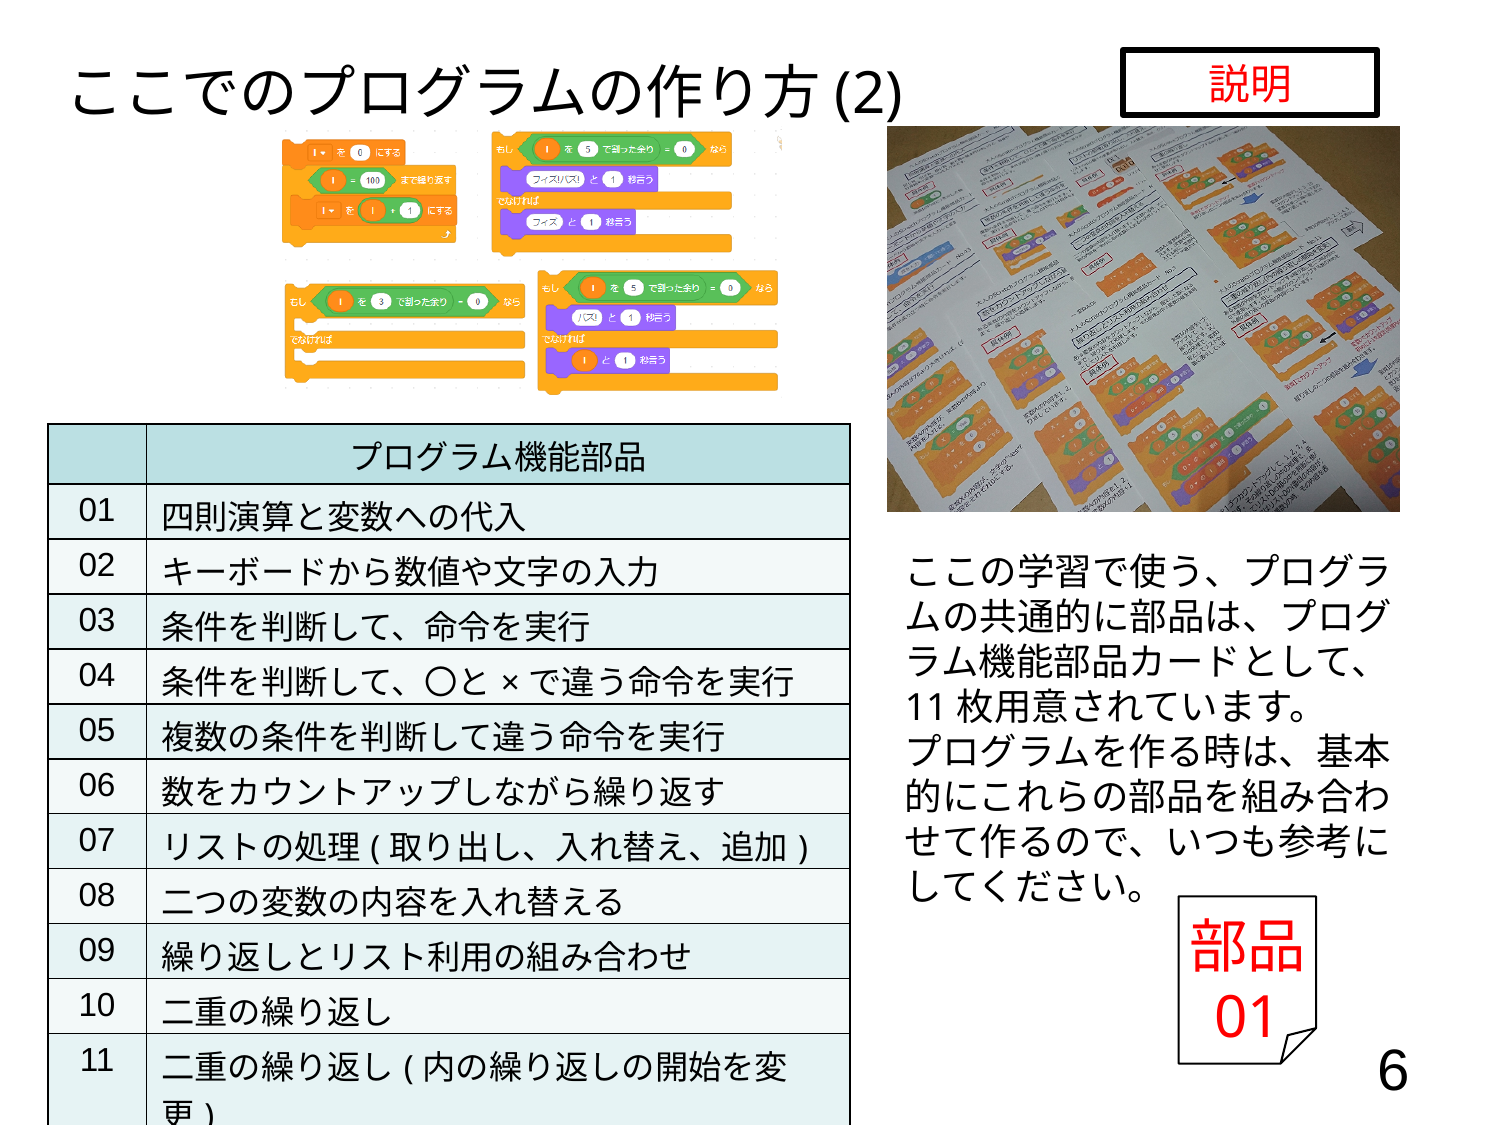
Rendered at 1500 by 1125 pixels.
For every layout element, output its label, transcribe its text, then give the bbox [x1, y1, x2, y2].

table_cell 06 [49, 760, 146, 813]
table_cell 条件を判断して、〇と×で違う命令を実行 [147, 650, 849, 703]
table_cell 07 [49, 814, 146, 868]
table_cell 03 [49, 595, 146, 648]
slide_number 6 [1074, 1024, 1425, 1103]
table_cell 04 [49, 650, 146, 703]
table_cell 10 [49, 979, 146, 1033]
table_cell 数をカウントアップしながら繰り返す [147, 760, 849, 813]
table_cell 複数の条件を判断して違う命令を実行 [147, 705, 849, 758]
table_cell 条件を判断して、命令を実行 [147, 595, 849, 648]
table_cell 四則演算と変数への代入 [147, 485, 849, 538]
table_cell 二つの変数の内容を入れ替える [147, 869, 849, 923]
text_box 説明 [1122, 50, 1378, 115]
text_box ここの学習で使う、プログラムの共通的に部品は、プログラム機能部品カードとして、11枚用意されています。 プログラムを作る時は、基本的にこれらの部品を組み合わせて作るので、いつも参考にしてください。 [890, 540, 1429, 915]
picture [887, 126, 1400, 512]
table_cell キーボードから数値や文字の入力 [147, 540, 849, 593]
title ここでのプログラムの作り方(2) [50, 32, 1325, 134]
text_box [1153, 896, 1342, 1064]
table_cell 01 [49, 485, 146, 538]
table_cell 09 [49, 924, 146, 978]
table_cell 二重の繰り返し(内の繰り返しの開始を変更) [147, 1034, 849, 1125]
table_cell 二重の繰り返し [147, 979, 849, 1033]
table_cell 02 [49, 540, 146, 593]
table_cell 05 [49, 705, 146, 758]
table_cell 11 [49, 1034, 146, 1125]
table_header [49, 425, 146, 483]
picture [279, 126, 782, 398]
table_cell リストの処理(取り出し、入れ替え、追加) [147, 814, 849, 868]
table_cell 繰り返しとリスト利用の組み合わせ [147, 924, 849, 978]
table_cell 08 [49, 869, 146, 923]
table_header プログラム機能部品 [147, 425, 849, 483]
